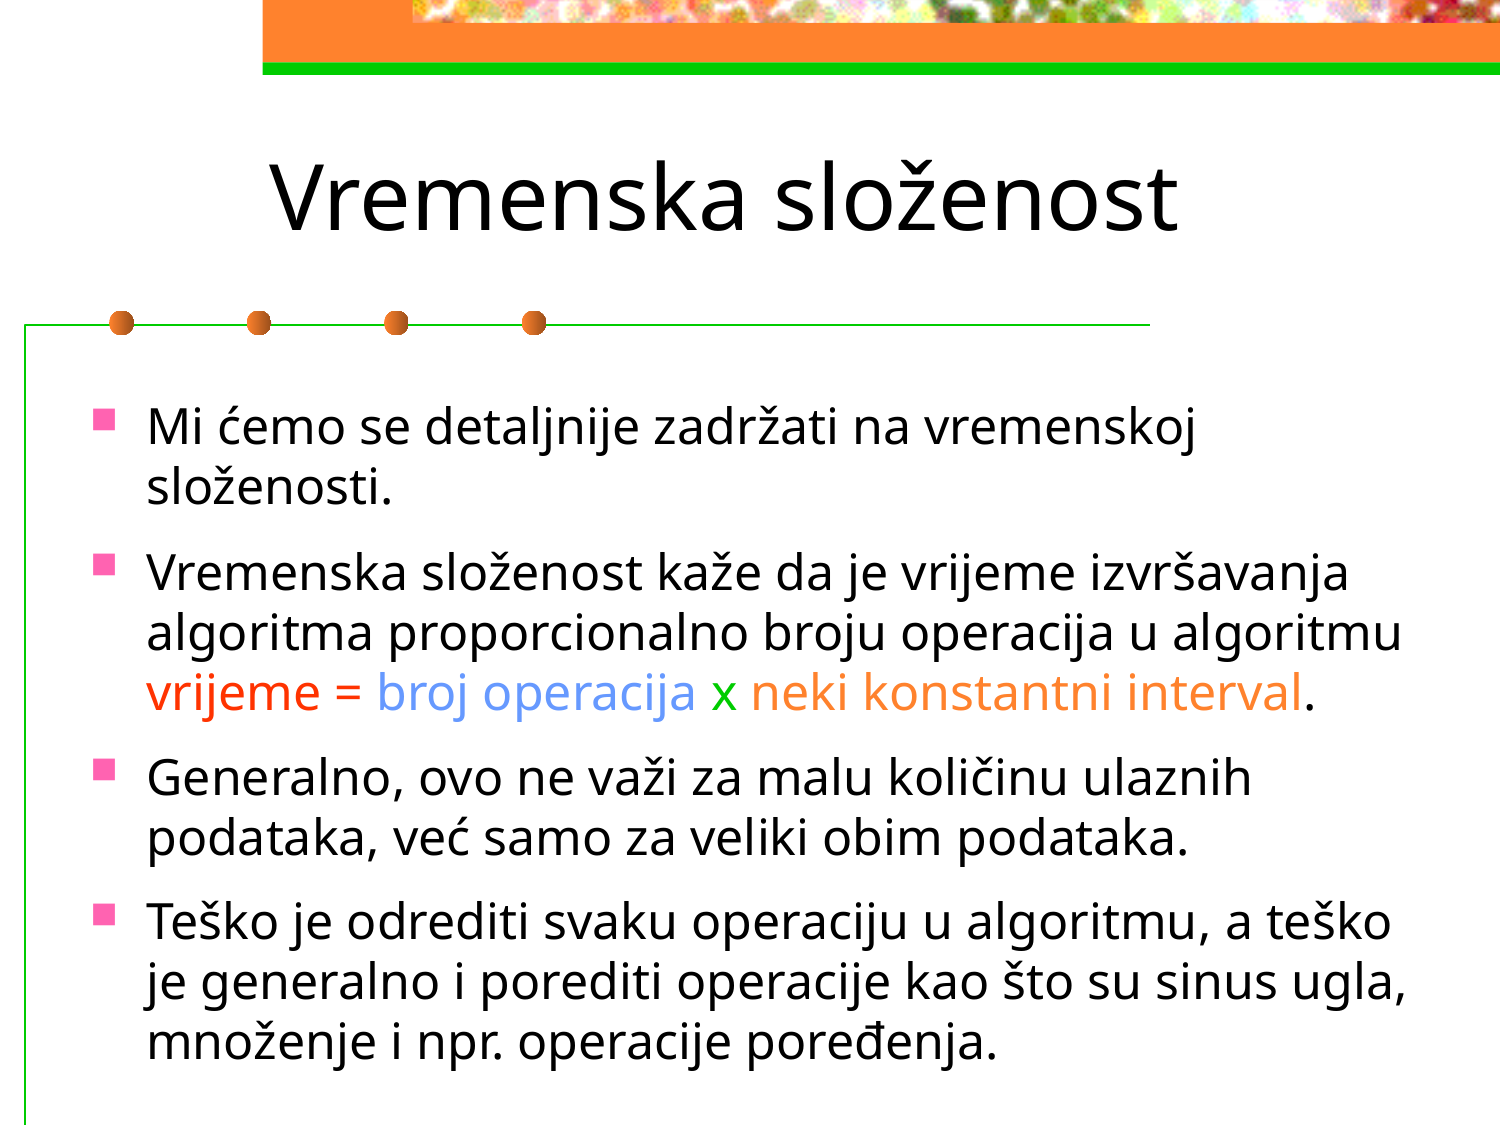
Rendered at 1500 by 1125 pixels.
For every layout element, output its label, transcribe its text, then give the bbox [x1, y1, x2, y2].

list Mi ćemo se detaljnije zadržati na vremenskoj složenosti. Vremenska složenost kaže da je vrijeme izvršavanja algoritma proporcionalno broju operacija u algoritmu vrijeme = broj operacija x neki konstantni interval. Generalno, ovo ne važi za malu količinu ulaznih podataka, već samo za veliki obim podataka. Teško je odrediti svaku operaciju u algoritmu, a teško je generalno i porediti operacije kao što su sinus ugla, množenje i npr. operacije poređenja. [75, 387, 1463, 1050]
title Vremenska složenost [87, 99, 1363, 288]
picture [412, 0, 1500, 23]
